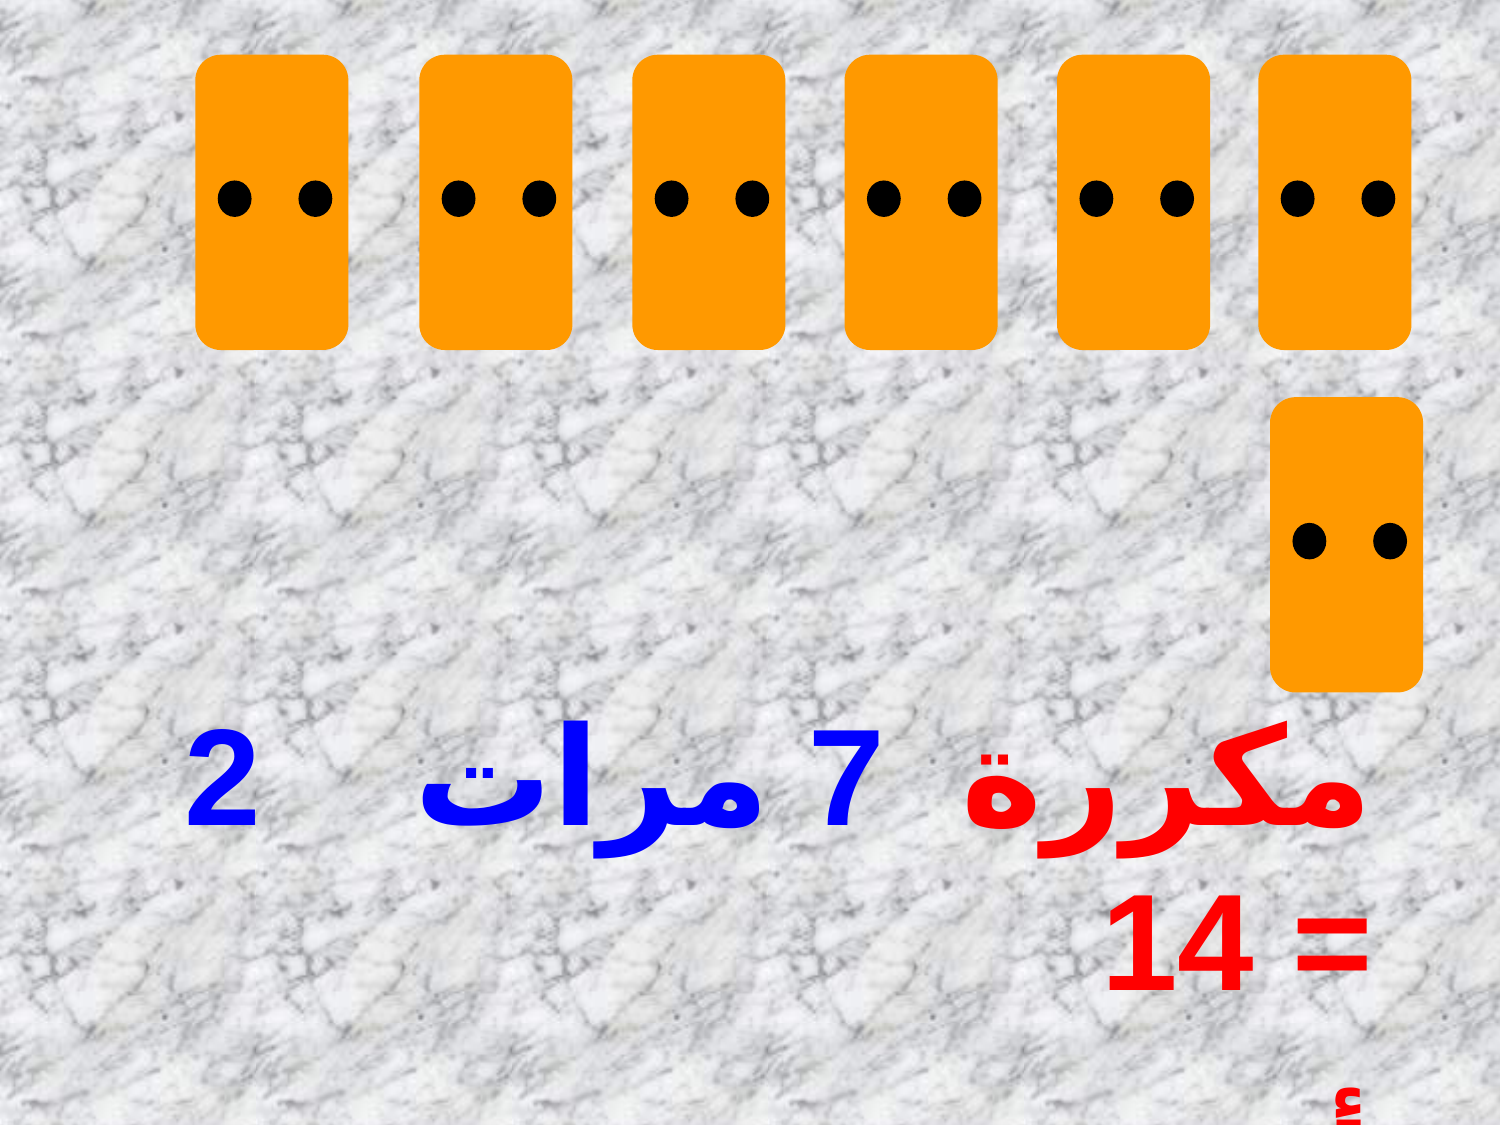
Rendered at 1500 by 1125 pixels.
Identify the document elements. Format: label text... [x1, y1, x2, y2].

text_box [632, 54, 786, 350]
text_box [1056, 54, 1211, 350]
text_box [195, 54, 349, 350]
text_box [844, 54, 998, 350]
picture [0, 0, 1500, 1125]
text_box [419, 54, 573, 350]
text_box 2 مكررة 7 مرات = 14 أي : 2 × 7 = 14 [100, 680, 1388, 1125]
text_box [1270, 397, 1424, 693]
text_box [1258, 54, 1412, 350]
